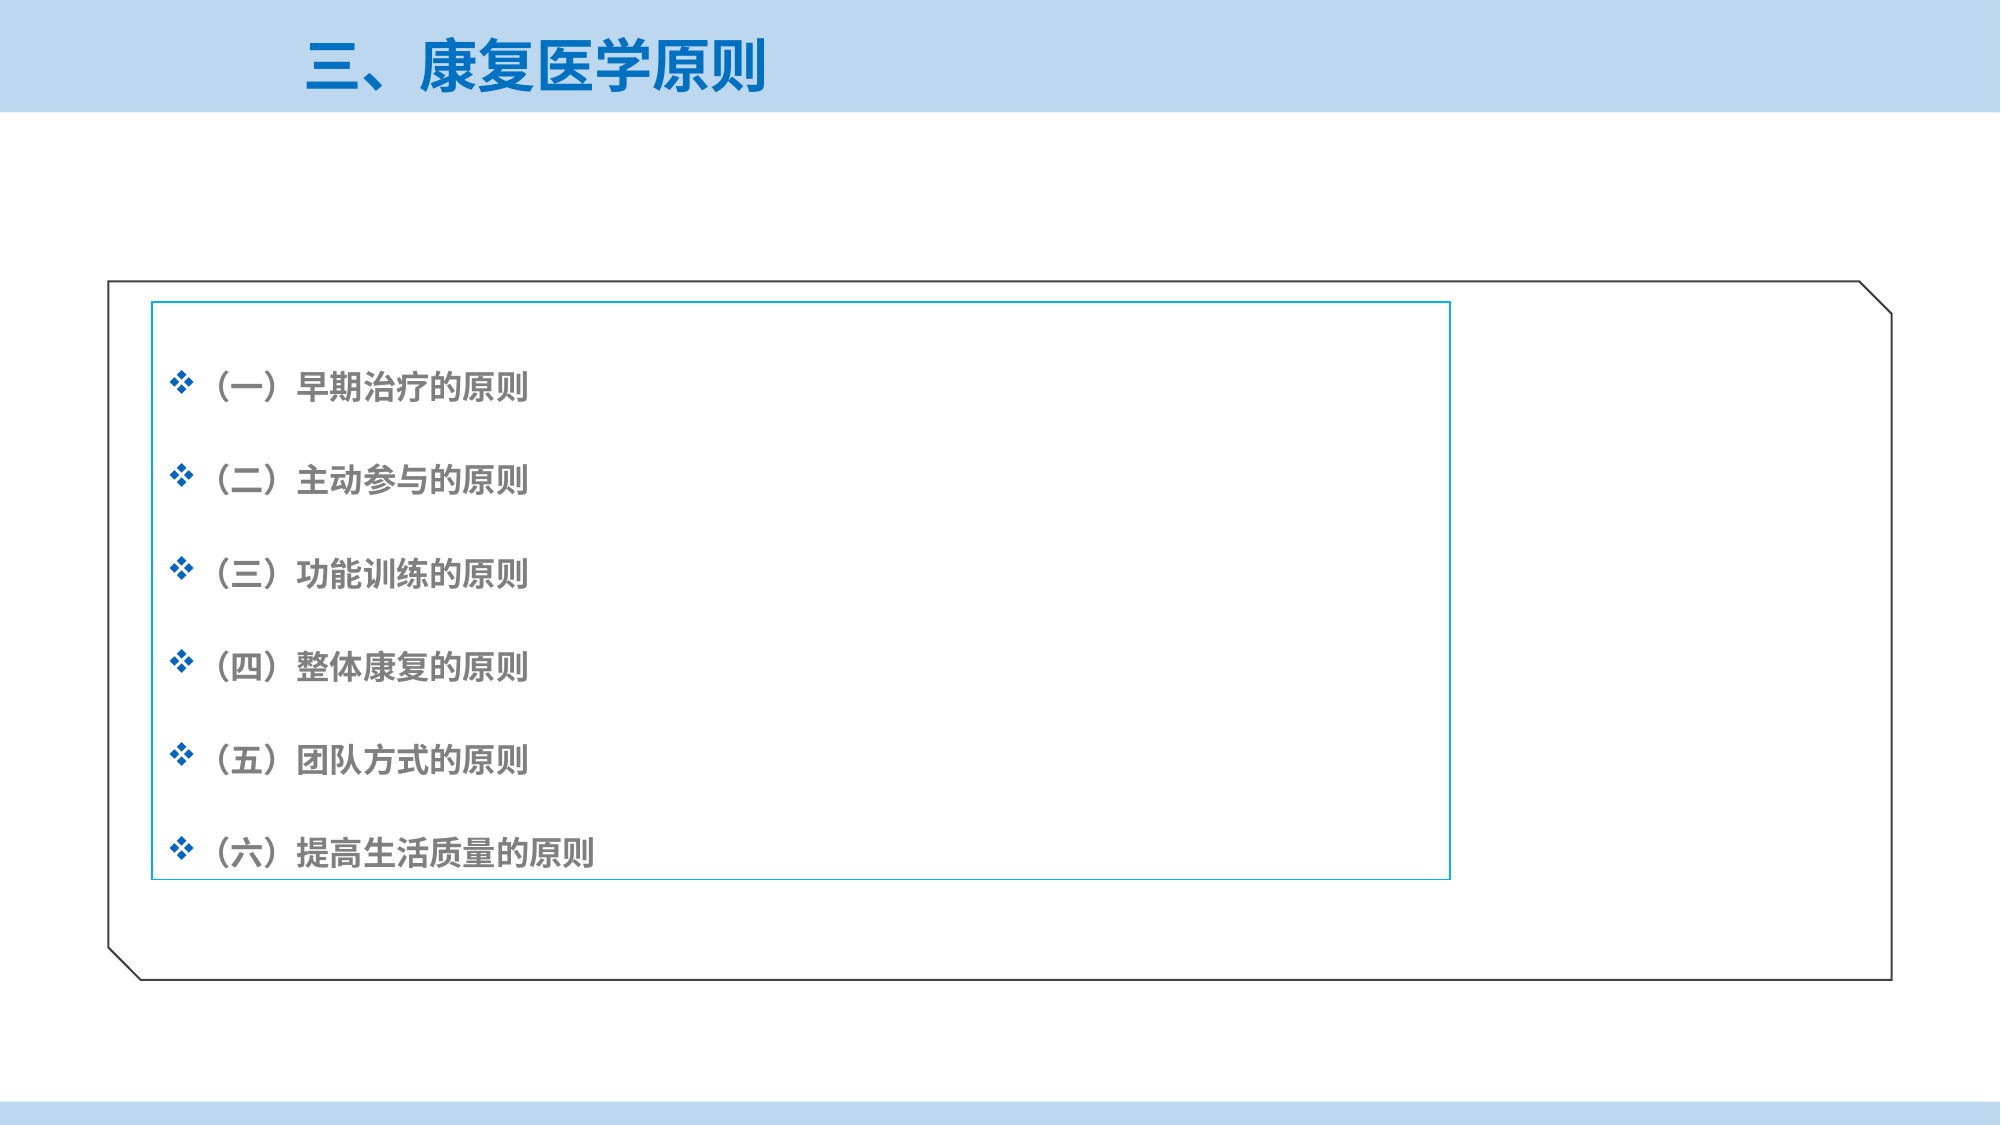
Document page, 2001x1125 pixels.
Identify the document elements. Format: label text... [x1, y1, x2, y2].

text_box （一）早期治疗的原则 （二）主动参与的原则 （三）功能训练的原则 （四）整体康复的原则 （五）团队方式的原则 （六）提高生活质量的原则 [152, 302, 1450, 880]
text_box 三、康复医学原则 [108, 21, 964, 316]
text_box [107, 280, 1893, 981]
